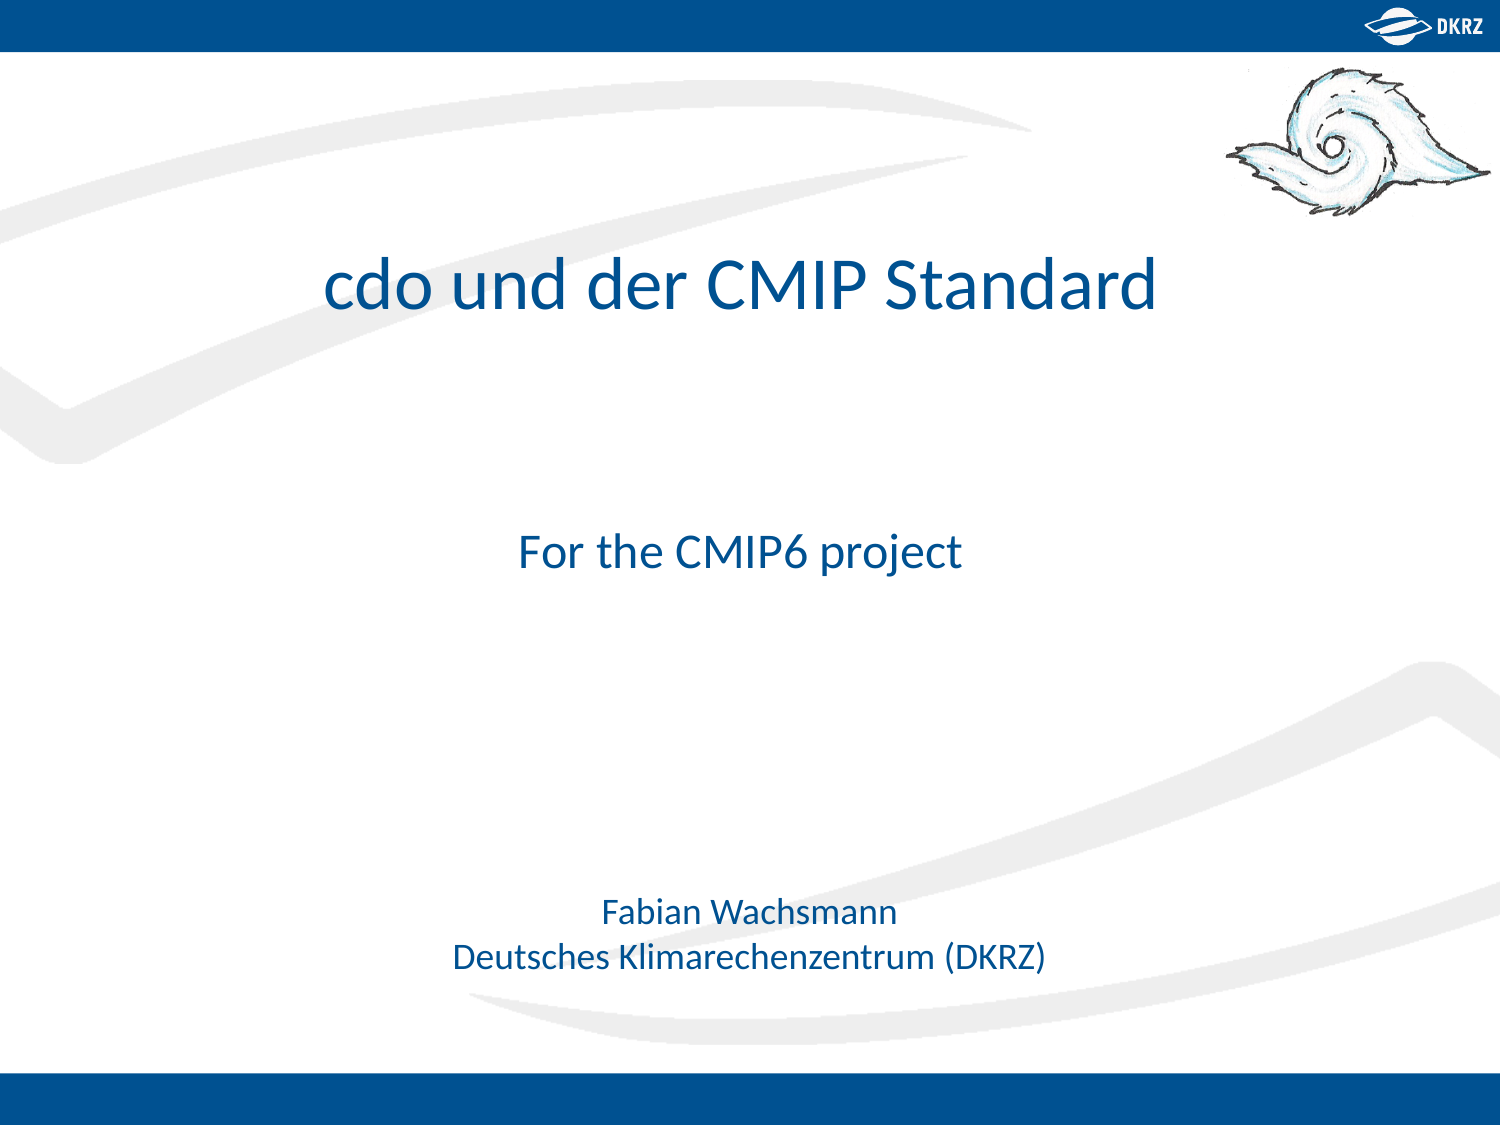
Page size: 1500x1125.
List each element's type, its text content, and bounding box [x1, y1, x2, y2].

title cdo und der CMIP Standard [64, 227, 1419, 464]
picture [0, 80, 1032, 464]
picture [1222, 65, 1492, 223]
list For the CMIP6 project [239, 510, 1244, 709]
picture [470, 662, 1500, 1044]
